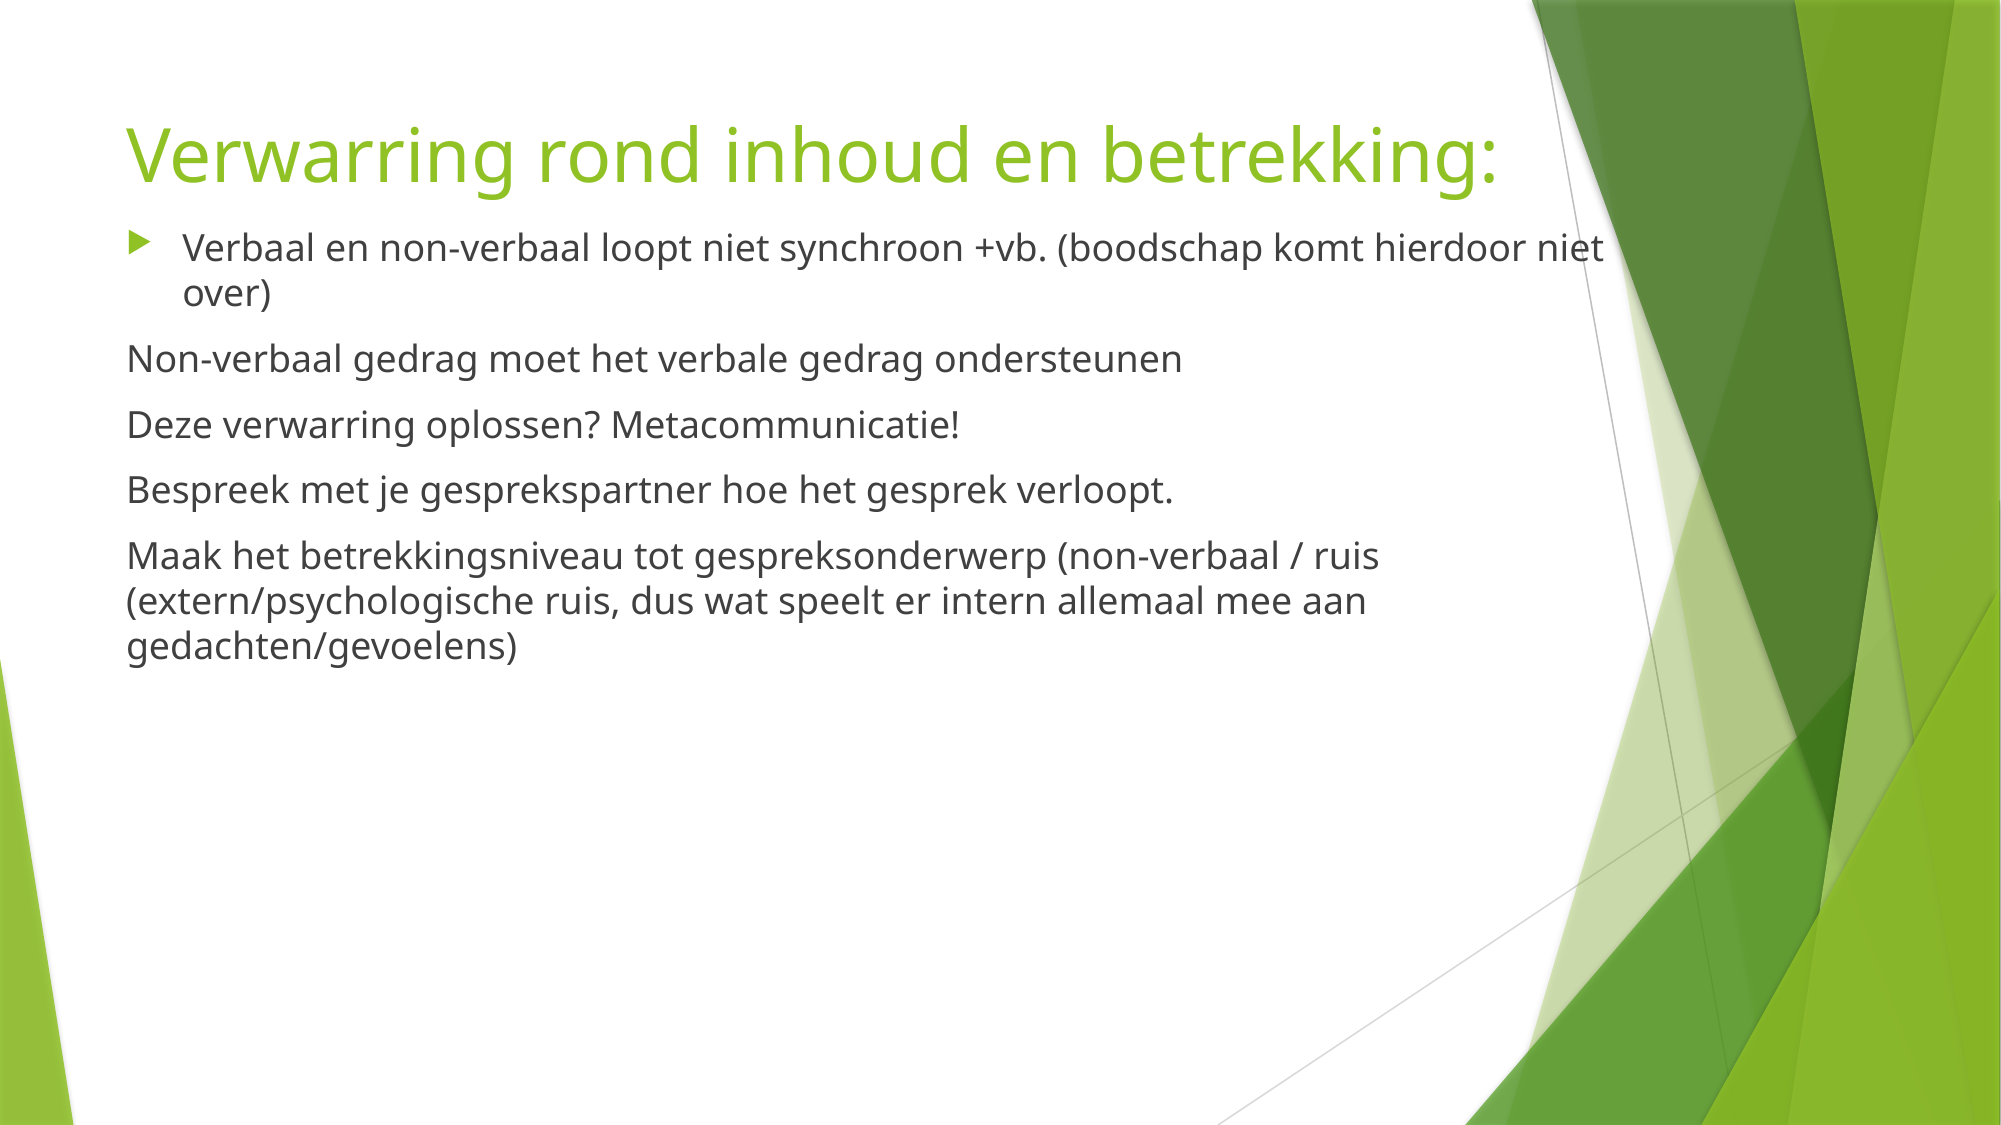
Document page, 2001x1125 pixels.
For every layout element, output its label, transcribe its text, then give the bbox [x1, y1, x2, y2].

list Verbaal en non-verbaal loopt niet synchroon +vb. (boodschap komt hierdoor niet over) Non-verbaal gedrag moet het verbale gedrag ondersteunen Deze verwarring oplossen? Metacommunicatie! Bespreek met je gesprekspartner hoe het gesprek verloopt. Maak het betrekkingsniveau tot gespreksonderwerp (non-verbaal / ruis (extern/psychologische ruis, dus wat speelt er intern allemaal mee aan gedachten/gevoelens) [111, 216, 1663, 992]
title Verwarring rond inhoud en betrekking: [111, 99, 1522, 216]
